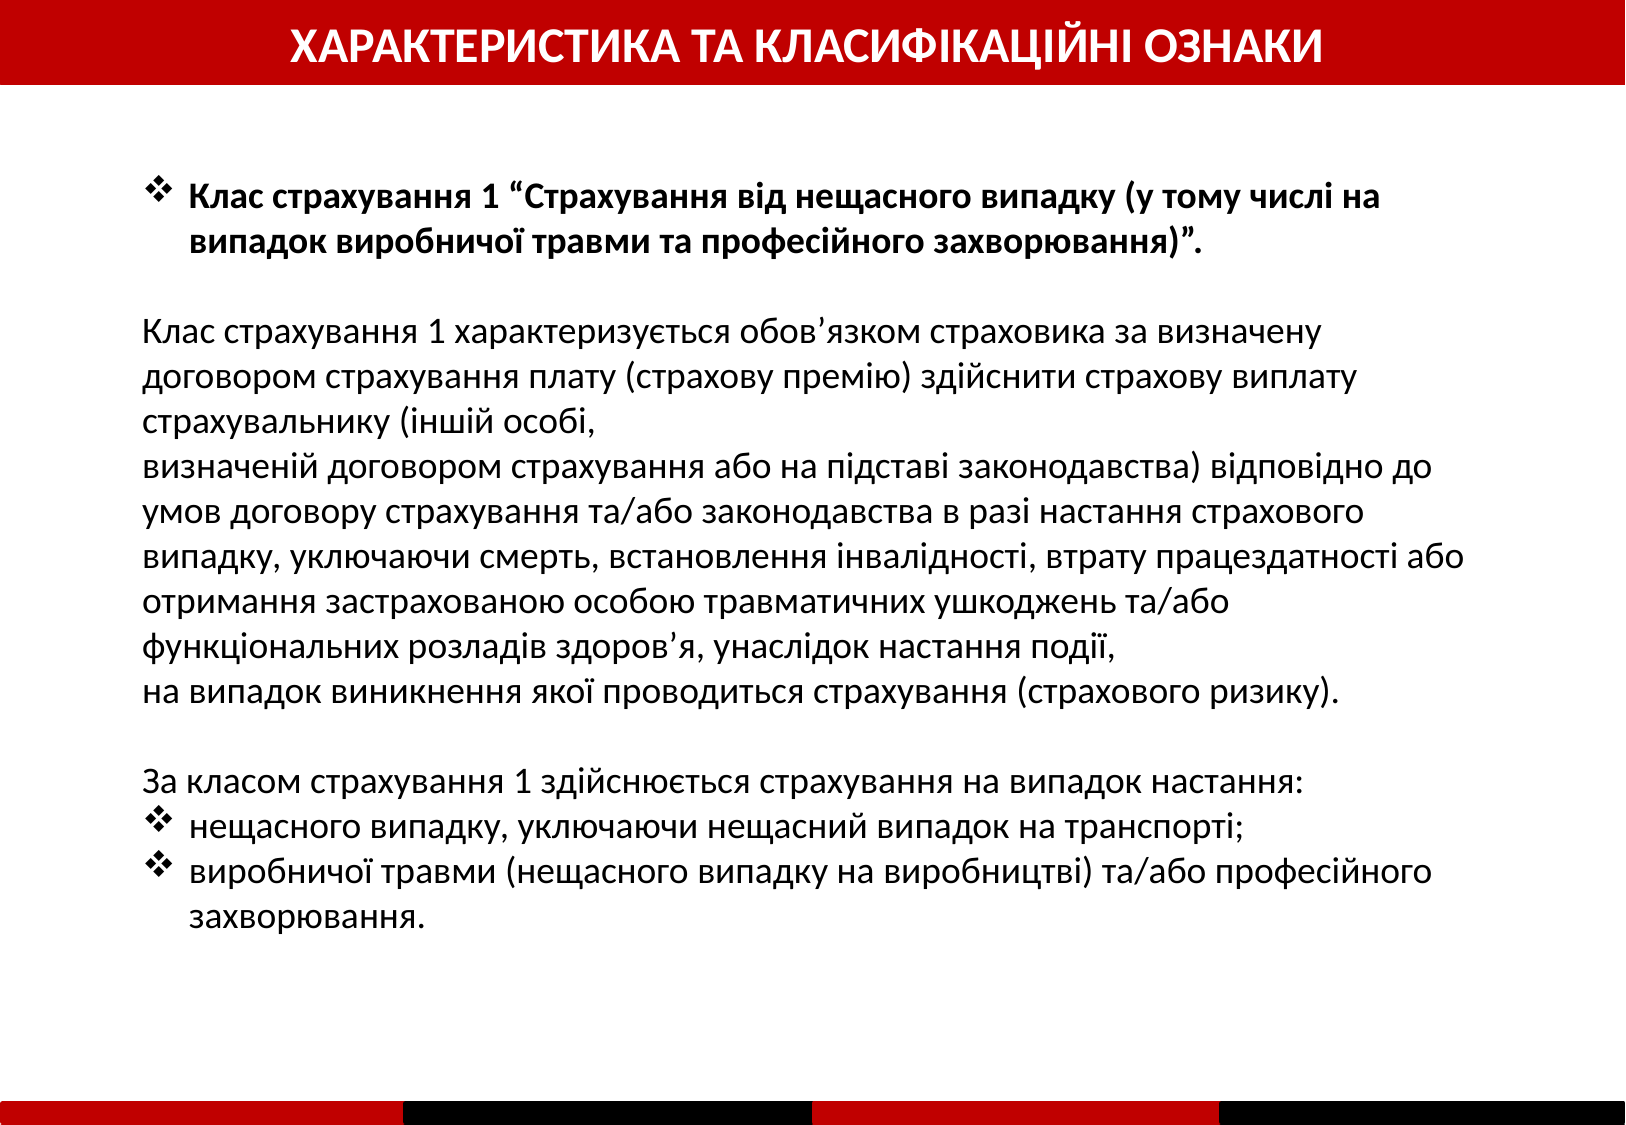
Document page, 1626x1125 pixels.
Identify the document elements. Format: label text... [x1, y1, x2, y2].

picture [0, 1101, 1625, 1125]
text_box ХАРАКТЕРИСТИКА ТА КЛАСИФІКАЦІЙНІ ОЗНАКИ [0, 0, 1625, 85]
text_box Клас страхування 1 “Страхування від нещасного випадку (у тому числі на випадок виробничої травми та професійного захворювання)”. Клас страхування 1 характеризується обов’язком страховика за визначену договором страхування плату (страхову премію) здійснити страхову виплату страхувальнику (іншій особі, визначеній договором страхування або на підставі законодавства) відповідно до умов договору страхування та/або законодавства в разі настання страхового випадку, уключаючи смерть, встановлення інвалідності, втрату працездатності або отримання застрахованою особою травматичних ушкоджень та/або функціональних розладів здоров’я, унаслідок настання події, на випадок виникнення якої проводиться страхування (страхового ризику). За класом страхування 1 здійснюється страхування на випадок настання: нещасного випадку, уключаючи нещасний випадок на транспорті; виробничої травми (нещасного випадку на виробництві) та/або професійного захворювання. [127, 163, 1486, 944]
